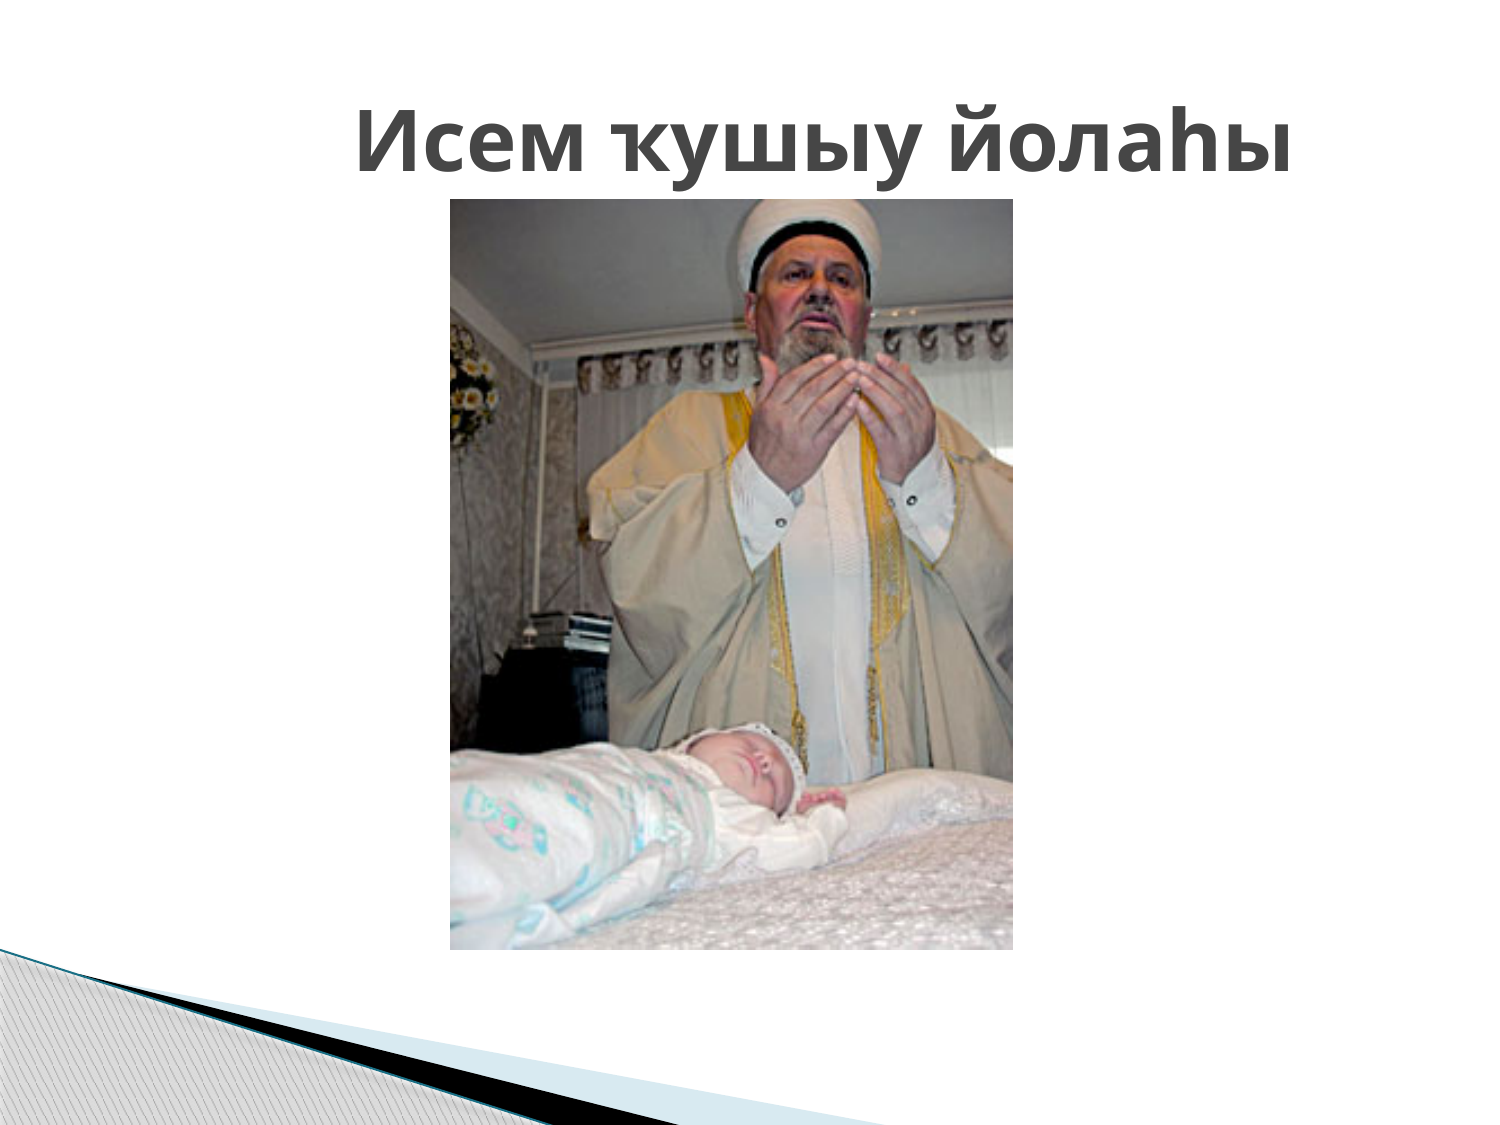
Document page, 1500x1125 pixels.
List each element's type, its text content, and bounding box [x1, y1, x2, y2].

title Исем ҡушыу йолаһы [337, 37, 1450, 238]
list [449, 199, 1013, 950]
